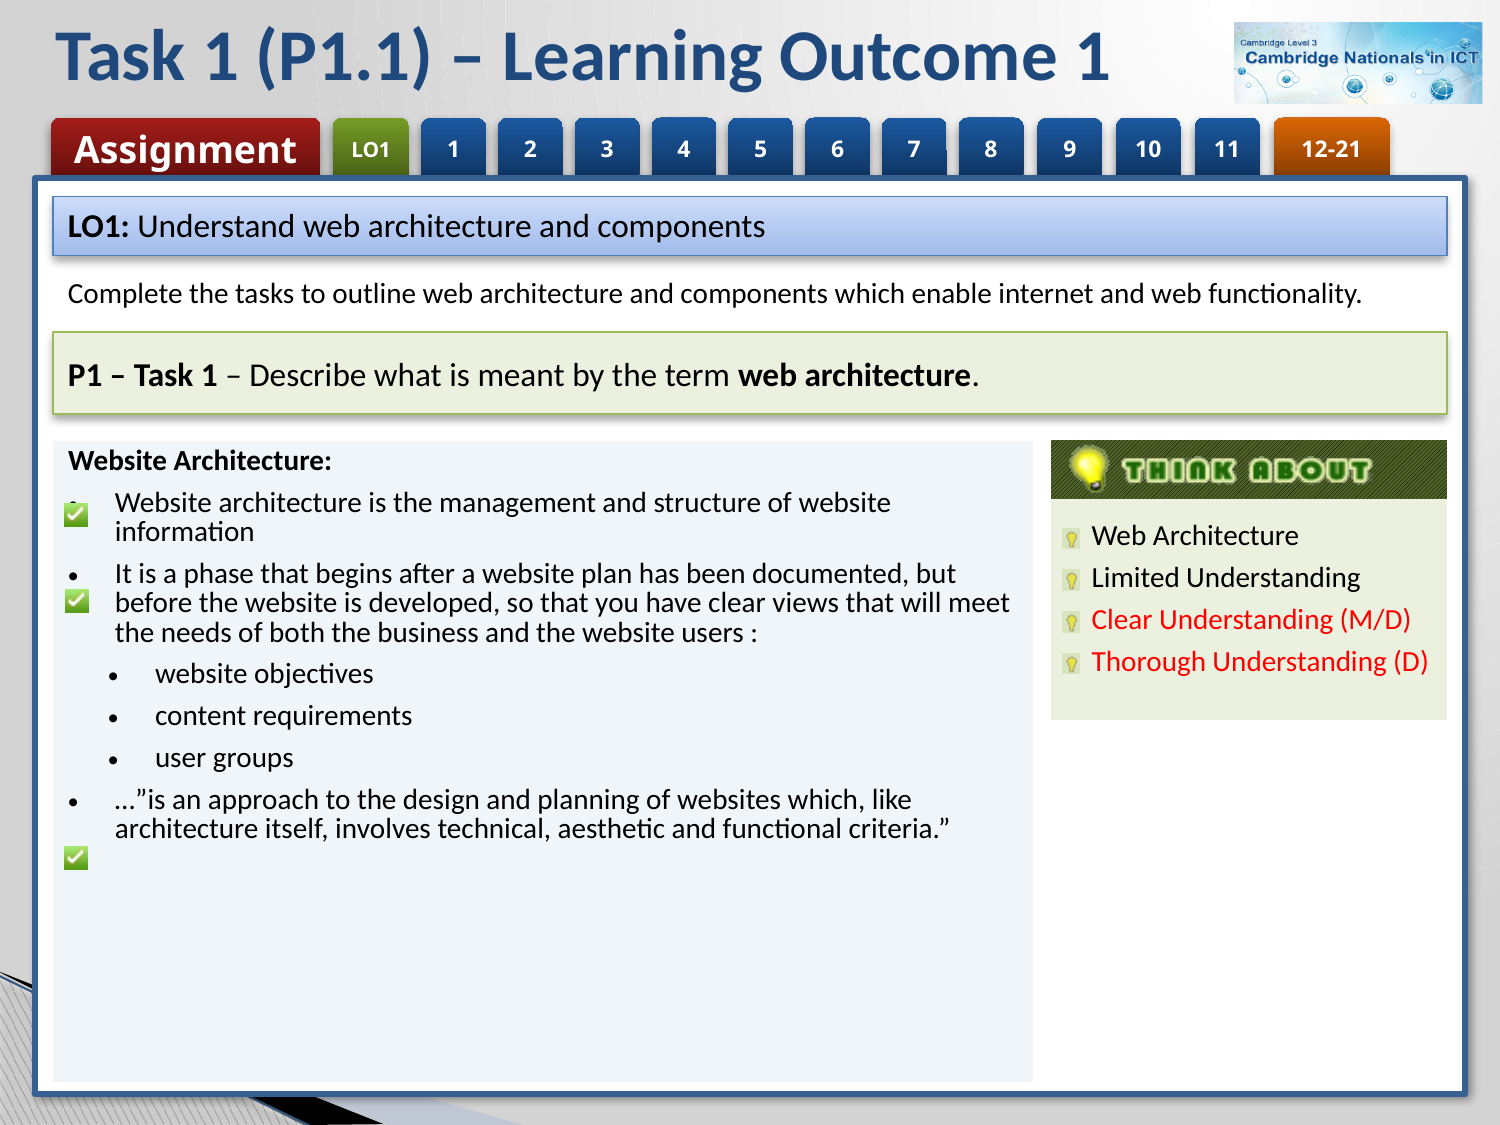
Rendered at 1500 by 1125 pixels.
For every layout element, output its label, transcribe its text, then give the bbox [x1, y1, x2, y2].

title Task 1 (P1.1) – Learning Outcome 1 [40, 0, 1391, 122]
picture [1068, 442, 1377, 498]
text_box LO1: Understand web architecture and components [52, 196, 1448, 256]
text_box [35, 178, 1465, 1094]
picture [1062, 569, 1080, 591]
table_header Website Architecture: Website architecture is the management and structure of website information It is a phase that begins after a website plan has been documented, but before the website is developed, so that you have clear views that will meet the needs of both the business and the website users : website objectives content requirements user groups …”is an approach to the design and planning of websites which, like architecture itself, involves technical, aesthetic and functional criteria.” [53, 441, 1033, 1082]
table_header [1051, 440, 1447, 499]
picture [1391, 22, 1483, 104]
text_box P1 – Task 1 – Describe what is meant by the term web architecture. [52, 331, 1448, 415]
picture [65, 589, 89, 614]
text_box Complete the tasks to outline web architecture and components which enable internet and web functionality. [53, 267, 1447, 317]
picture [281, 1114, 303, 1125]
picture [1062, 653, 1080, 674]
table_cell Web Architecture Limited Understanding Clear Understanding (M/D) Thorough Understanding (D) [1051, 499, 1447, 720]
picture [1062, 611, 1080, 633]
picture [1062, 528, 1080, 549]
picture [64, 503, 88, 527]
picture [64, 846, 88, 870]
